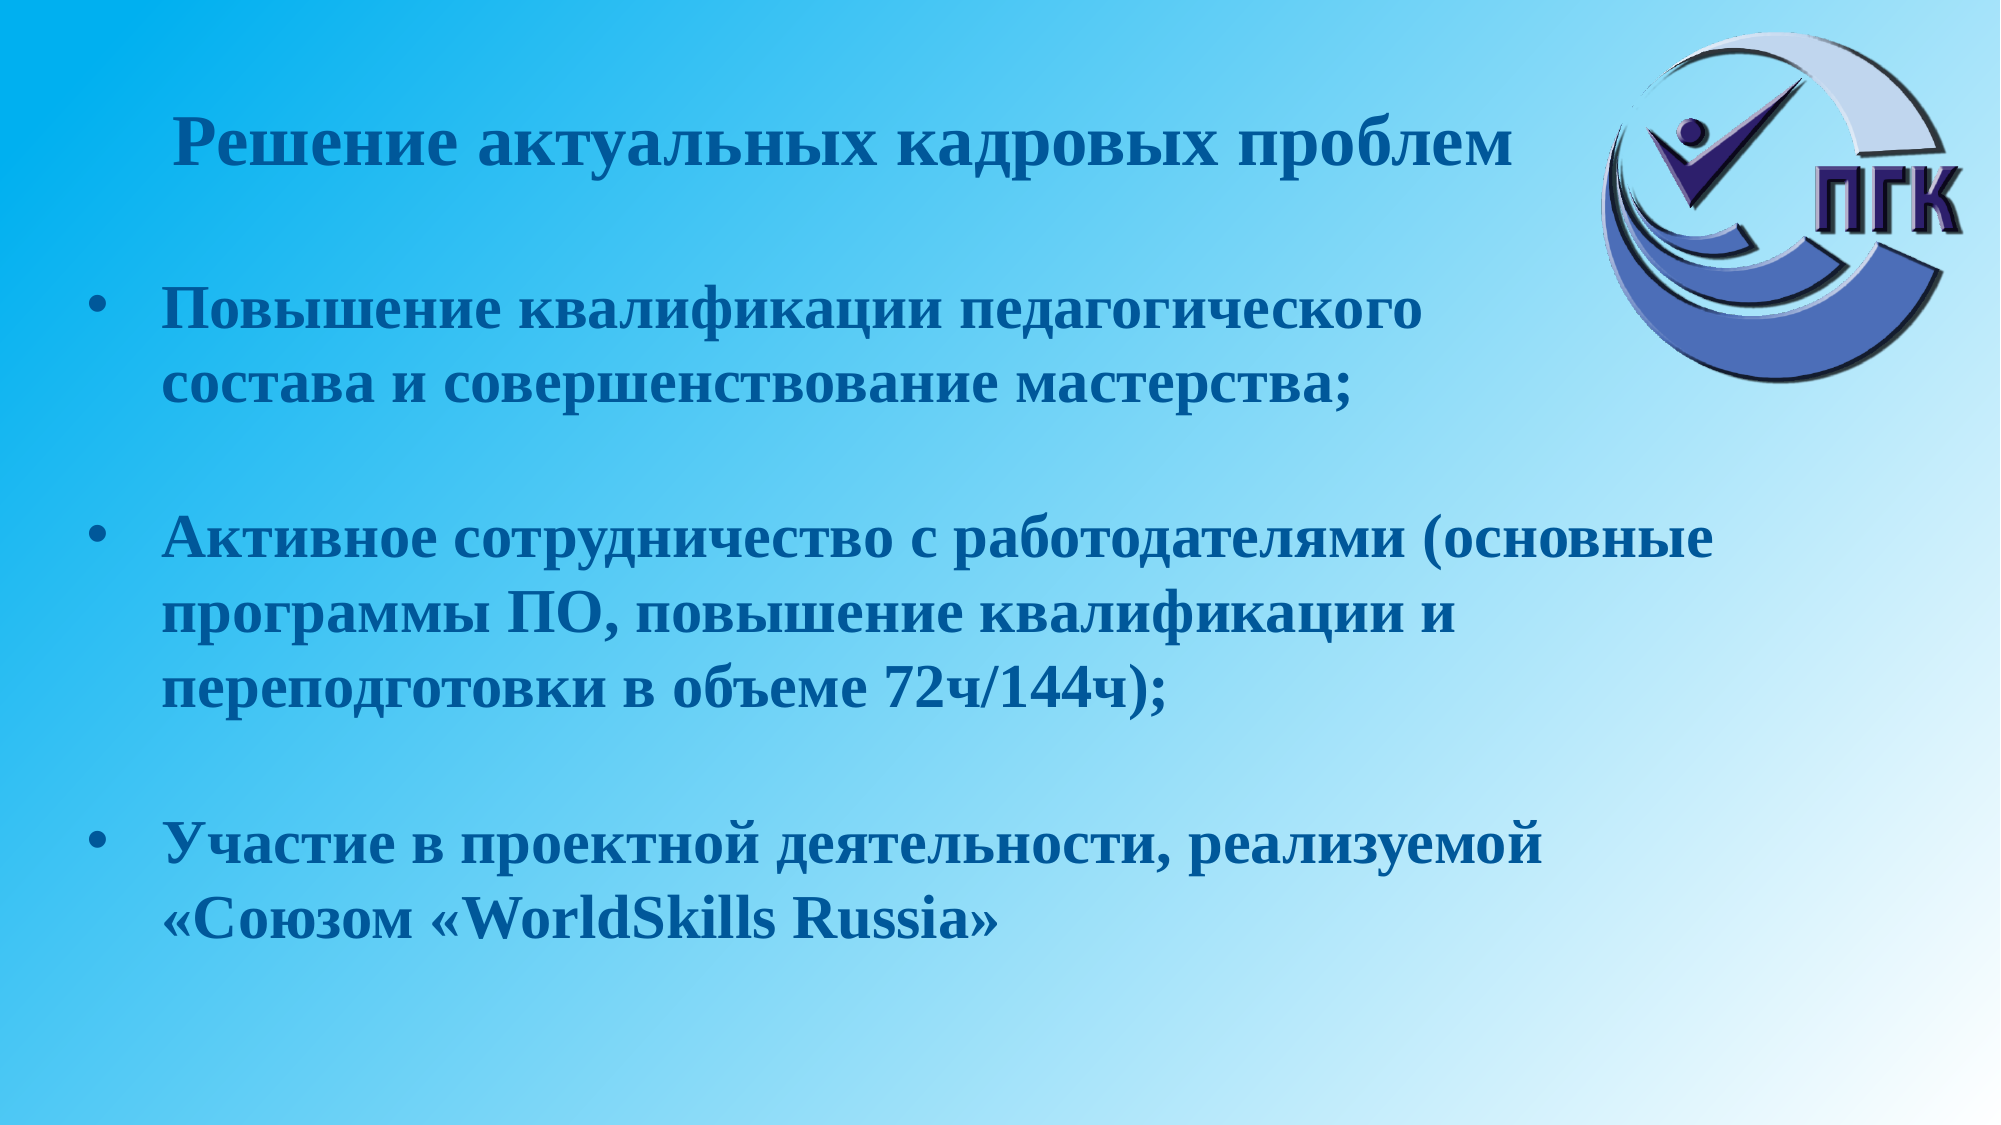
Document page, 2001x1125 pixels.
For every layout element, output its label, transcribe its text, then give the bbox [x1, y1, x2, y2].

text_box Повышение квалификации педагогического состава и совершенствование мастерства; [71, 258, 1654, 423]
text_box Активное сотрудничество с работодателями (основные программы ПО, повышение квалификации и переподготовки в объеме 72ч/144ч); [71, 488, 1794, 728]
text_box Участие в проектной деятельности, реализуемой «Союзом «WorldSkills Russia» [71, 793, 1654, 959]
text_box Решение актуальных кадровых проблем [157, 85, 1569, 188]
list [1588, 15, 1974, 401]
